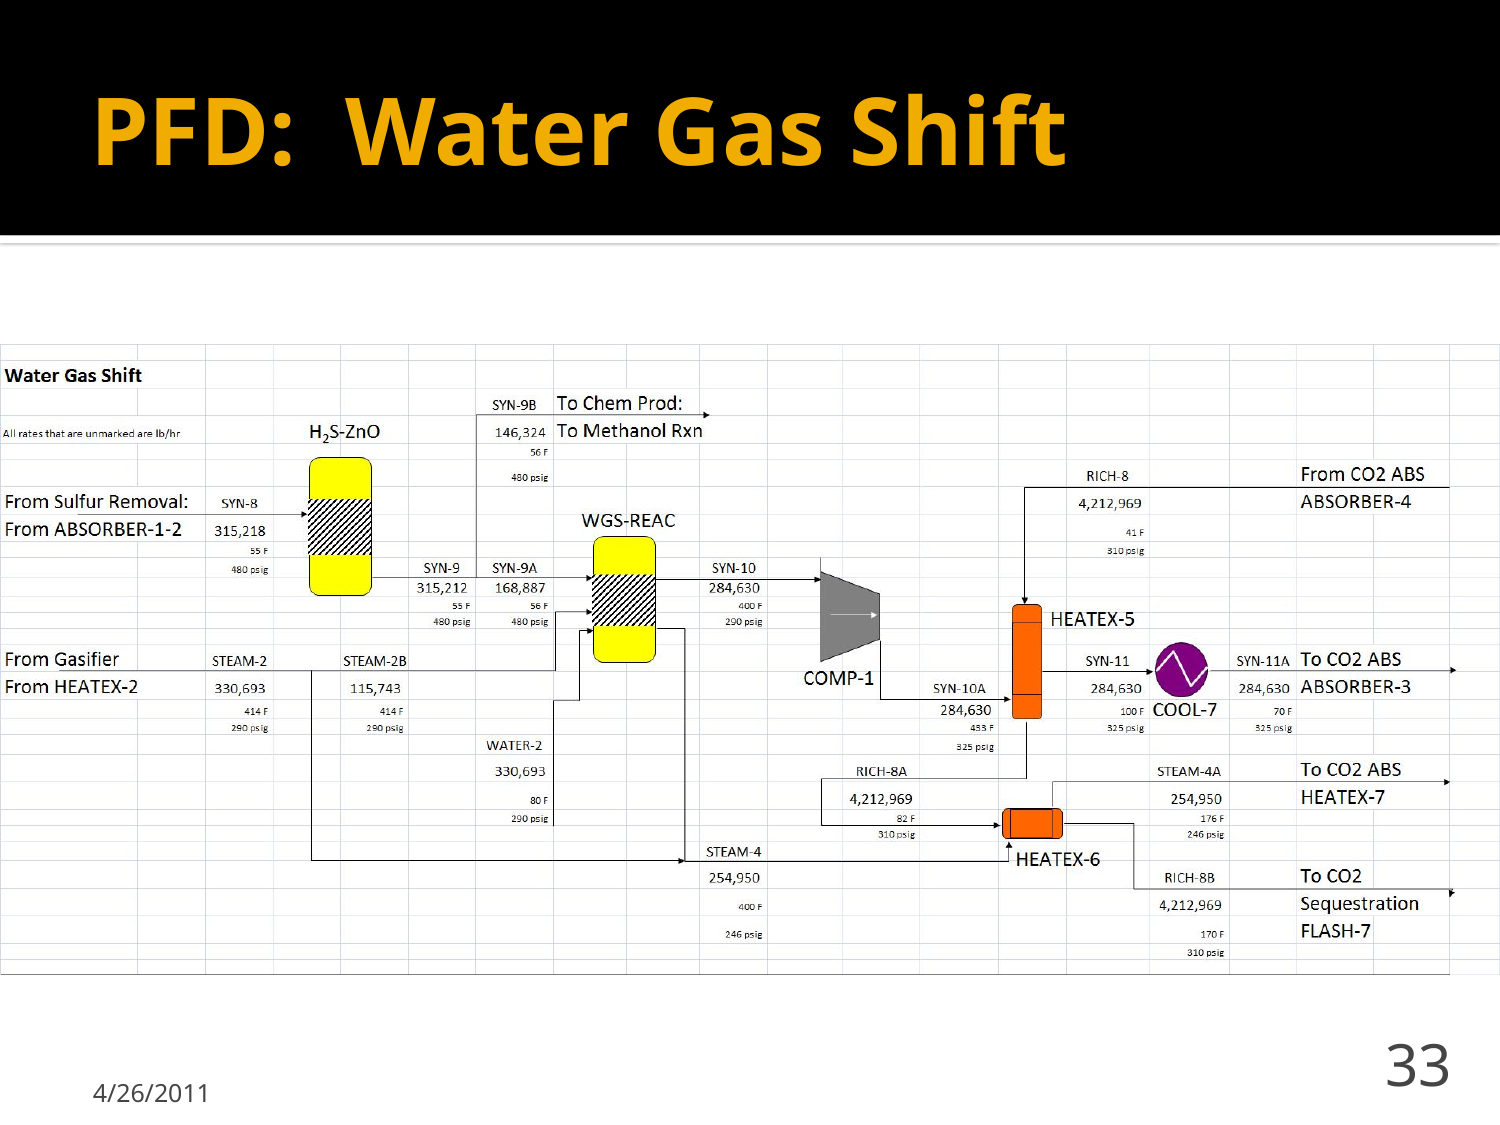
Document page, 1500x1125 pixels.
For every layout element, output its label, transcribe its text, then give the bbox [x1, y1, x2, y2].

title PFD: Water Gas Shift [75, 25, 1425, 231]
picture [0, 344, 1500, 975]
slide_number 33 [1345, 1062, 1467, 1108]
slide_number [75, 1062, 425, 1108]
